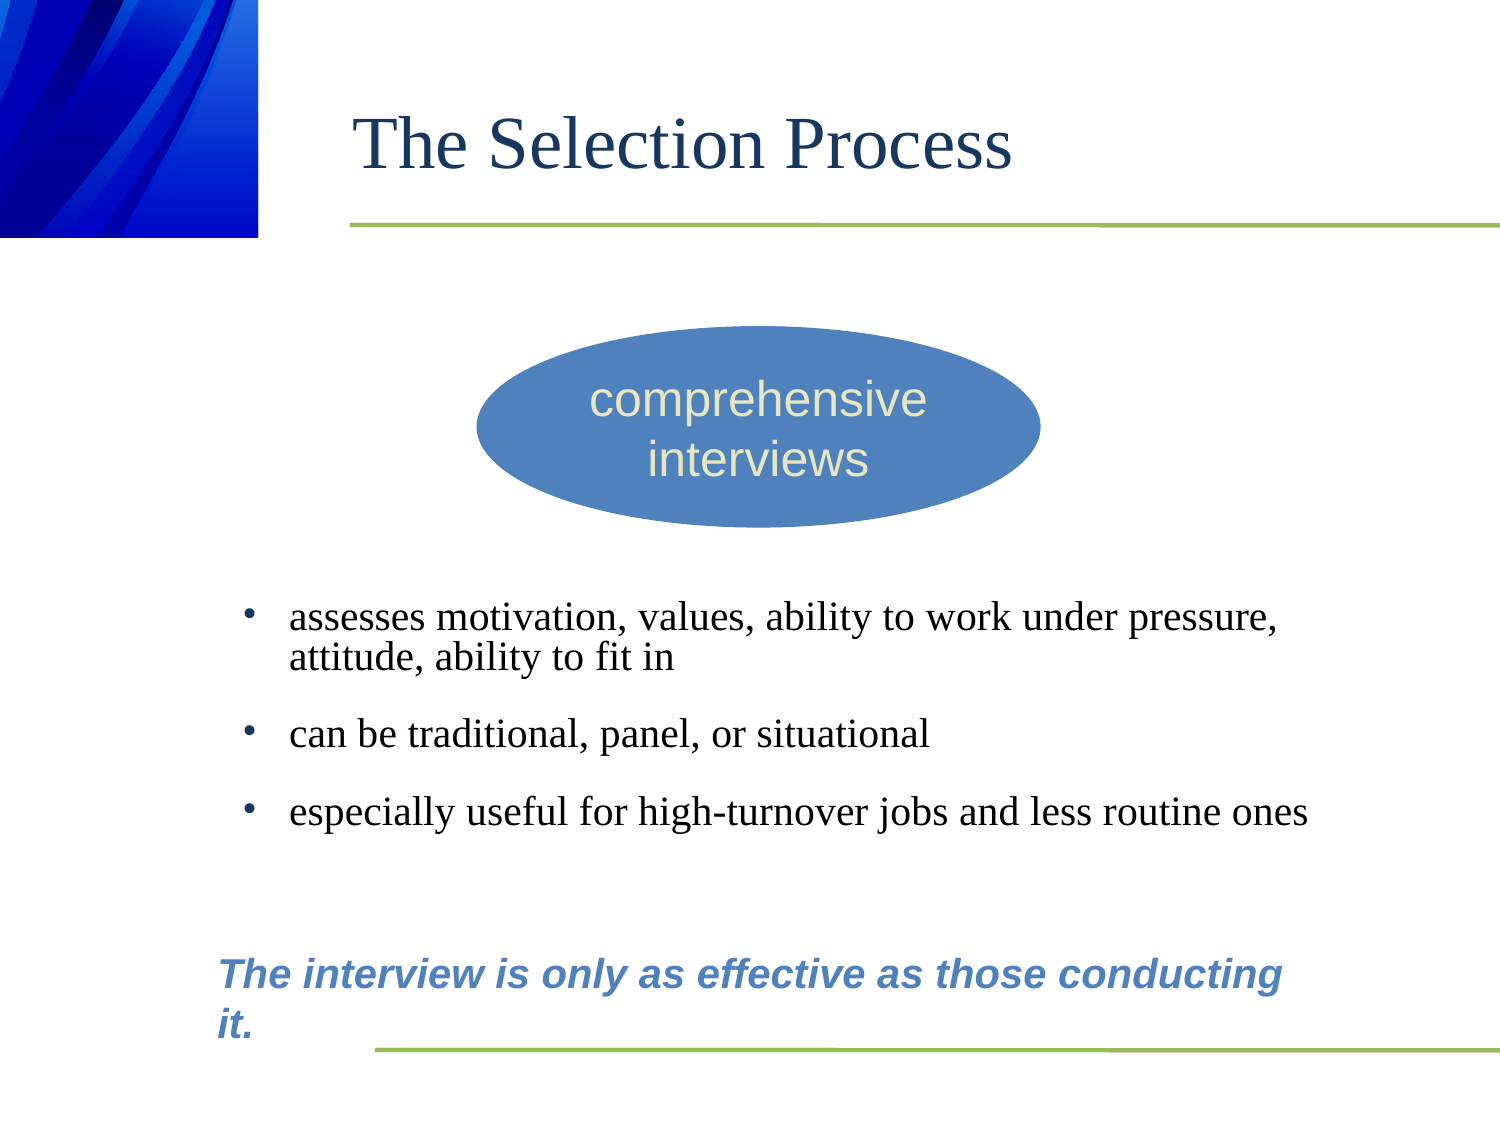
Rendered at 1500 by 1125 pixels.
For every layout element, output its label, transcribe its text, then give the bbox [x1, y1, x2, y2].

title The Selection Process [337, 45, 1425, 233]
text_box assesses motivation, values, ability to work under pressure, attitude, ability to fit in can be traditional, panel, or situational especially useful for high-turnover jobs and less routine ones [152, 591, 1378, 890]
text_box comprehensive interviews [477, 326, 1040, 527]
picture [0, 0, 259, 238]
text_box The interview is only as effective as those conducting it. [202, 939, 1345, 1005]
